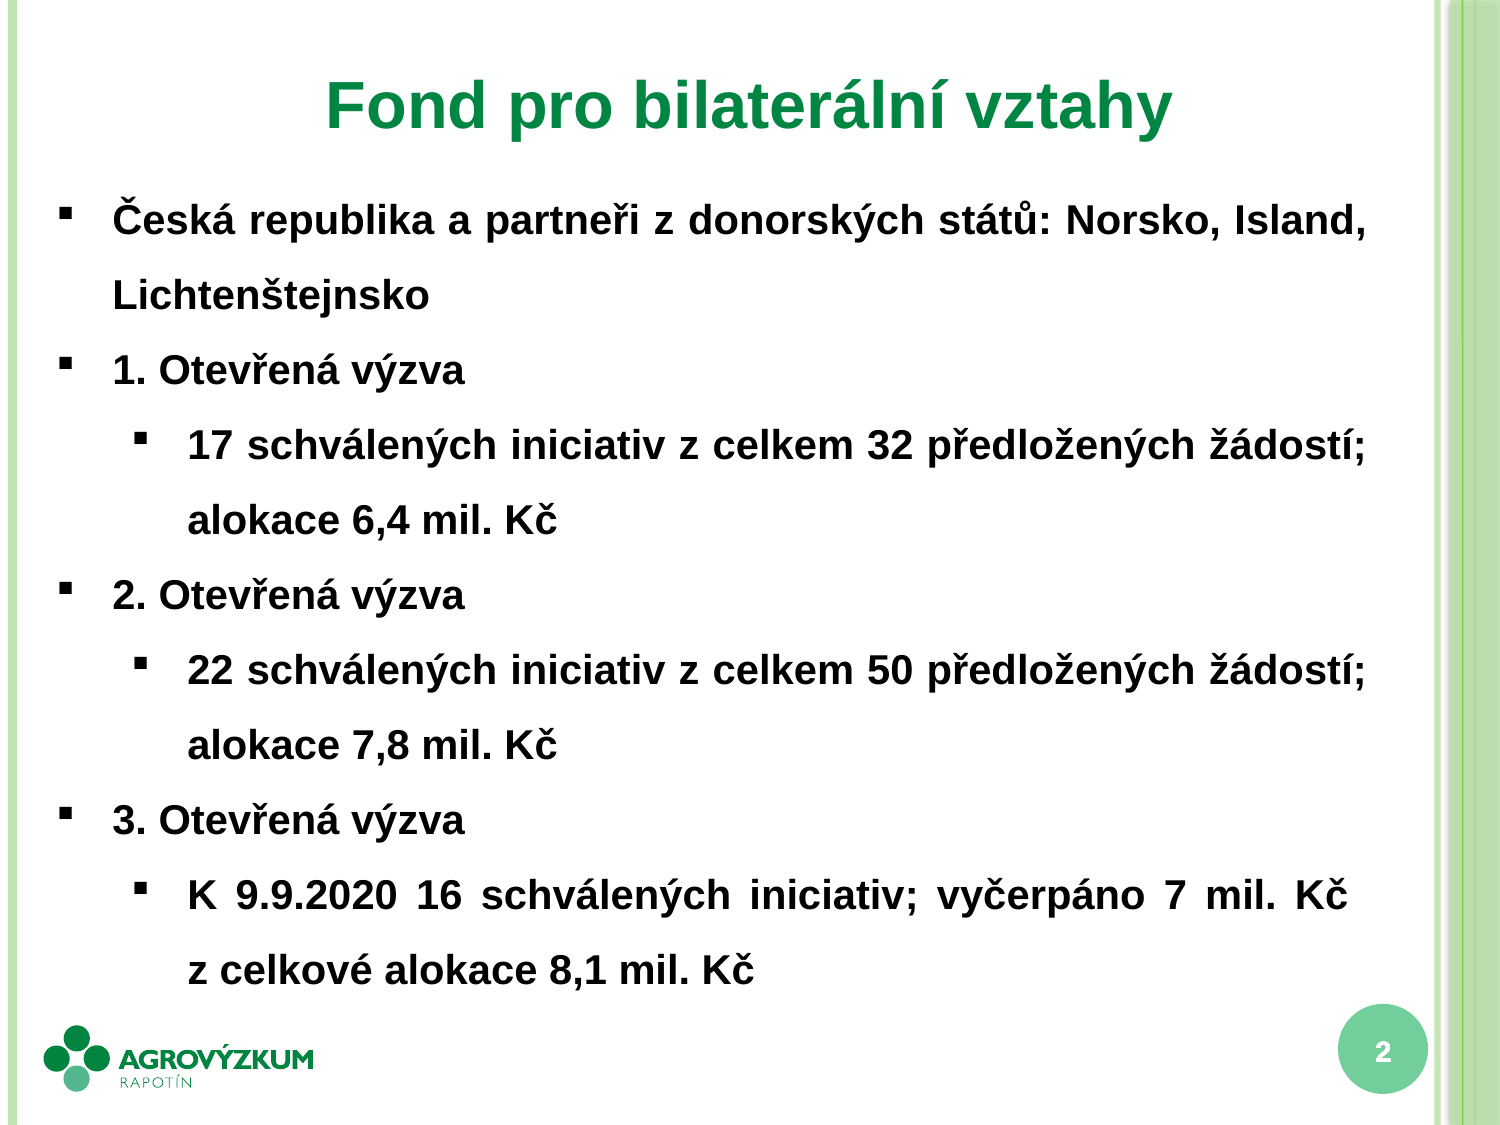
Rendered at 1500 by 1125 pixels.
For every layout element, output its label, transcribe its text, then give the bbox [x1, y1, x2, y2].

text_box Fond pro bilaterální vztahy [0, 54, 1500, 150]
text_box Česká republika a partneři z donorských států: Norsko, Island, Lichtenštejnsko 1. Otevřená výzva 17 schválených iniciativ z celkem 32 předložených žádostí; alokace 6,4 mil. Kč 2. Otevřená výzva 22 schválených iniciativ z celkem 50 předložených žádostí; alokace 7,8 mil. Kč 3. Otevřená výzva K 9.9.2020 16 schválených iniciativ; vyčerpáno 7 mil. Kč z celkové alokace 8,1 mil. Kč [41, 160, 1382, 1001]
text_box 2 [1333, 1008, 1434, 1094]
